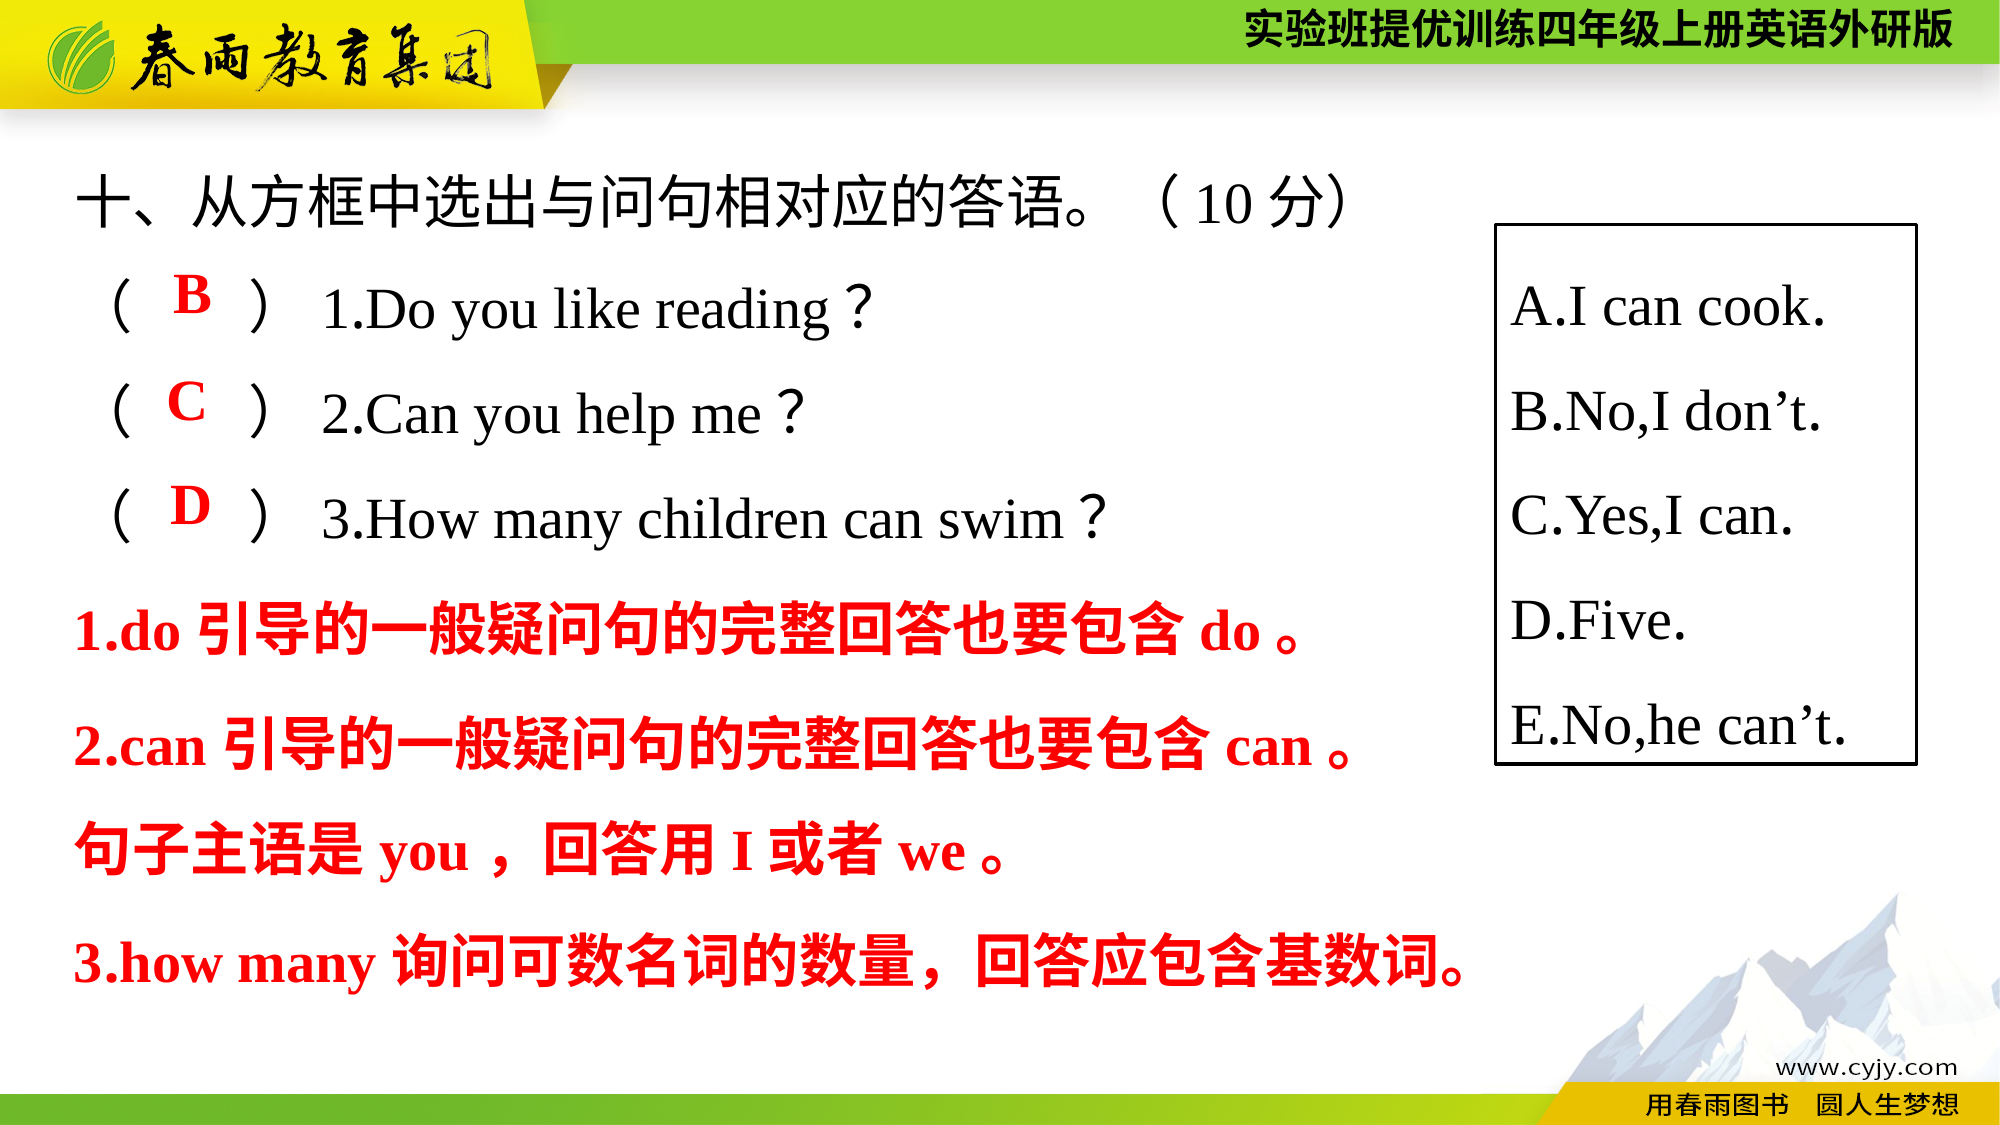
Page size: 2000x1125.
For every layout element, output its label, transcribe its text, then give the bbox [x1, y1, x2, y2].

text_box 2.can引导的一般疑问句的完整回答也要包含can。 句子主语是you，回答用I或者we。 [59, 664, 1944, 881]
picture [0, 0, 2000, 1125]
text_box 1.do引导的一般疑问句的完整回答也要包含do。 [59, 550, 1944, 664]
text_box A.I can cook. B.No,I don’t. C.Yes,I can. D.Five. E.No,he can’t. [1495, 224, 1917, 550]
text_box 3.how many询问可数名词的数量，回答应包含基数词。 [59, 881, 1944, 1002]
list 十、从方框中选出与问句相对应的答语。（10分） （ ）1.Do you like reading？ （ ）2.Can you help me？ （ ）3.How many children can swim？ [59, 122, 1944, 550]
text_box C [152, 354, 224, 439]
text_box B [158, 247, 228, 333]
text_box D [155, 459, 228, 544]
